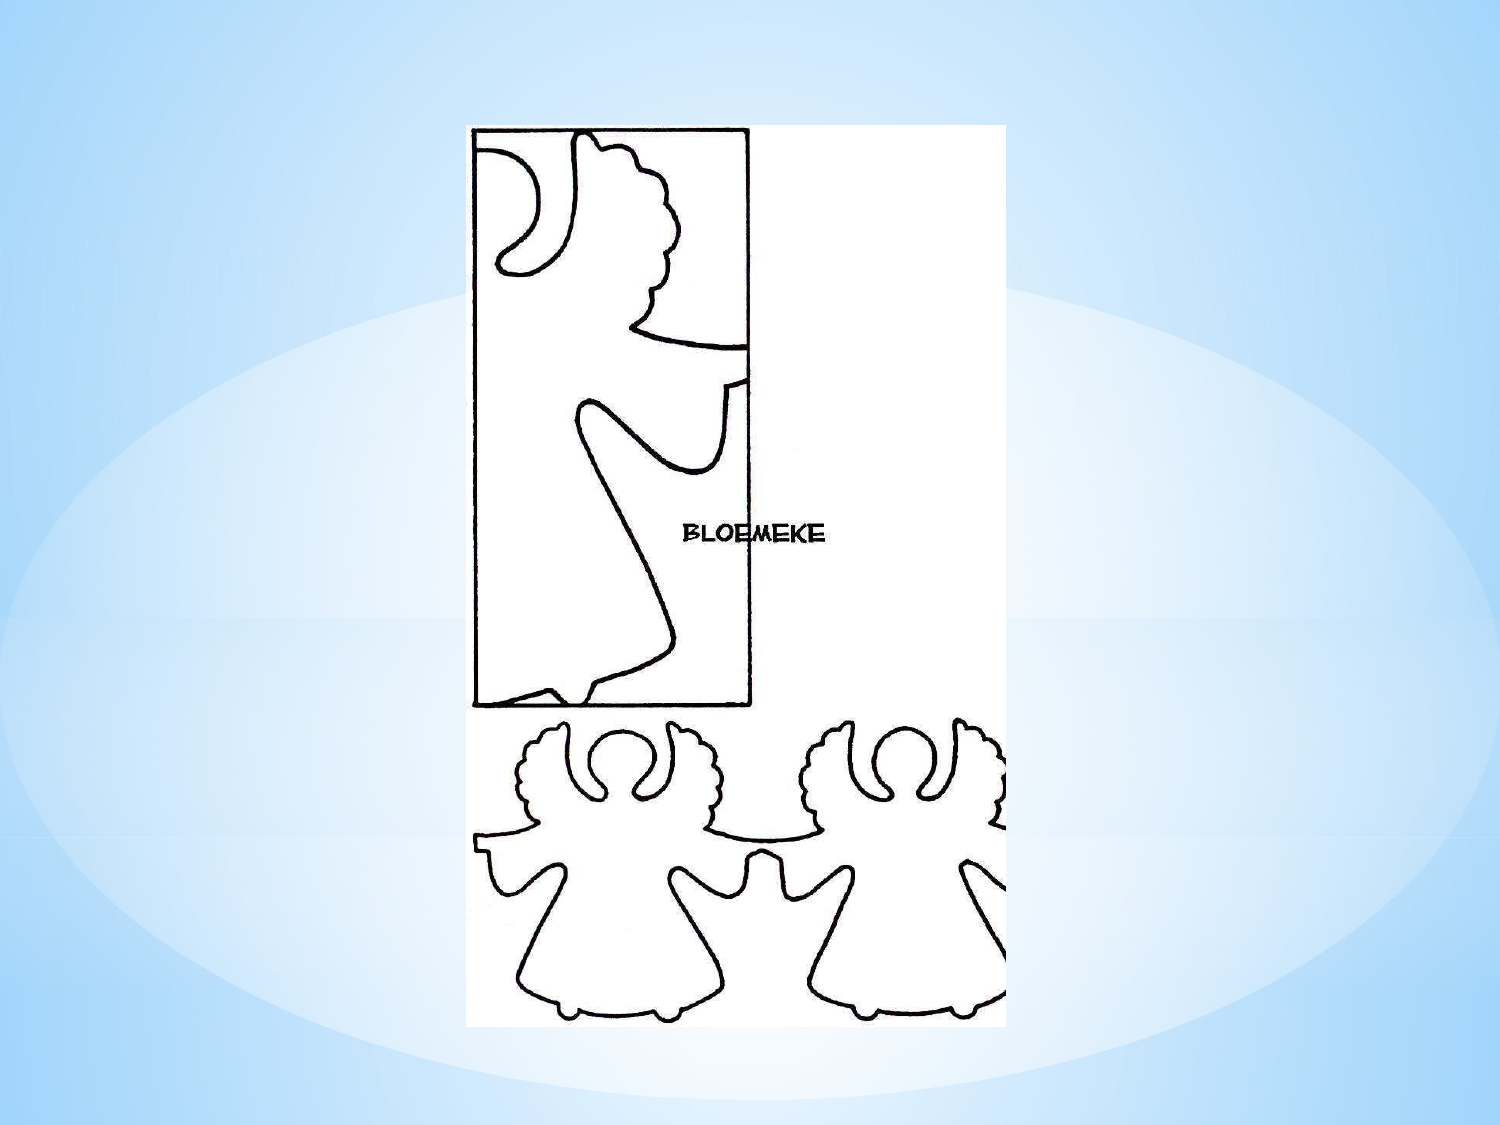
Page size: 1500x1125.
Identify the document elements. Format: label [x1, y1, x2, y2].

picture [466, 125, 1007, 1028]
